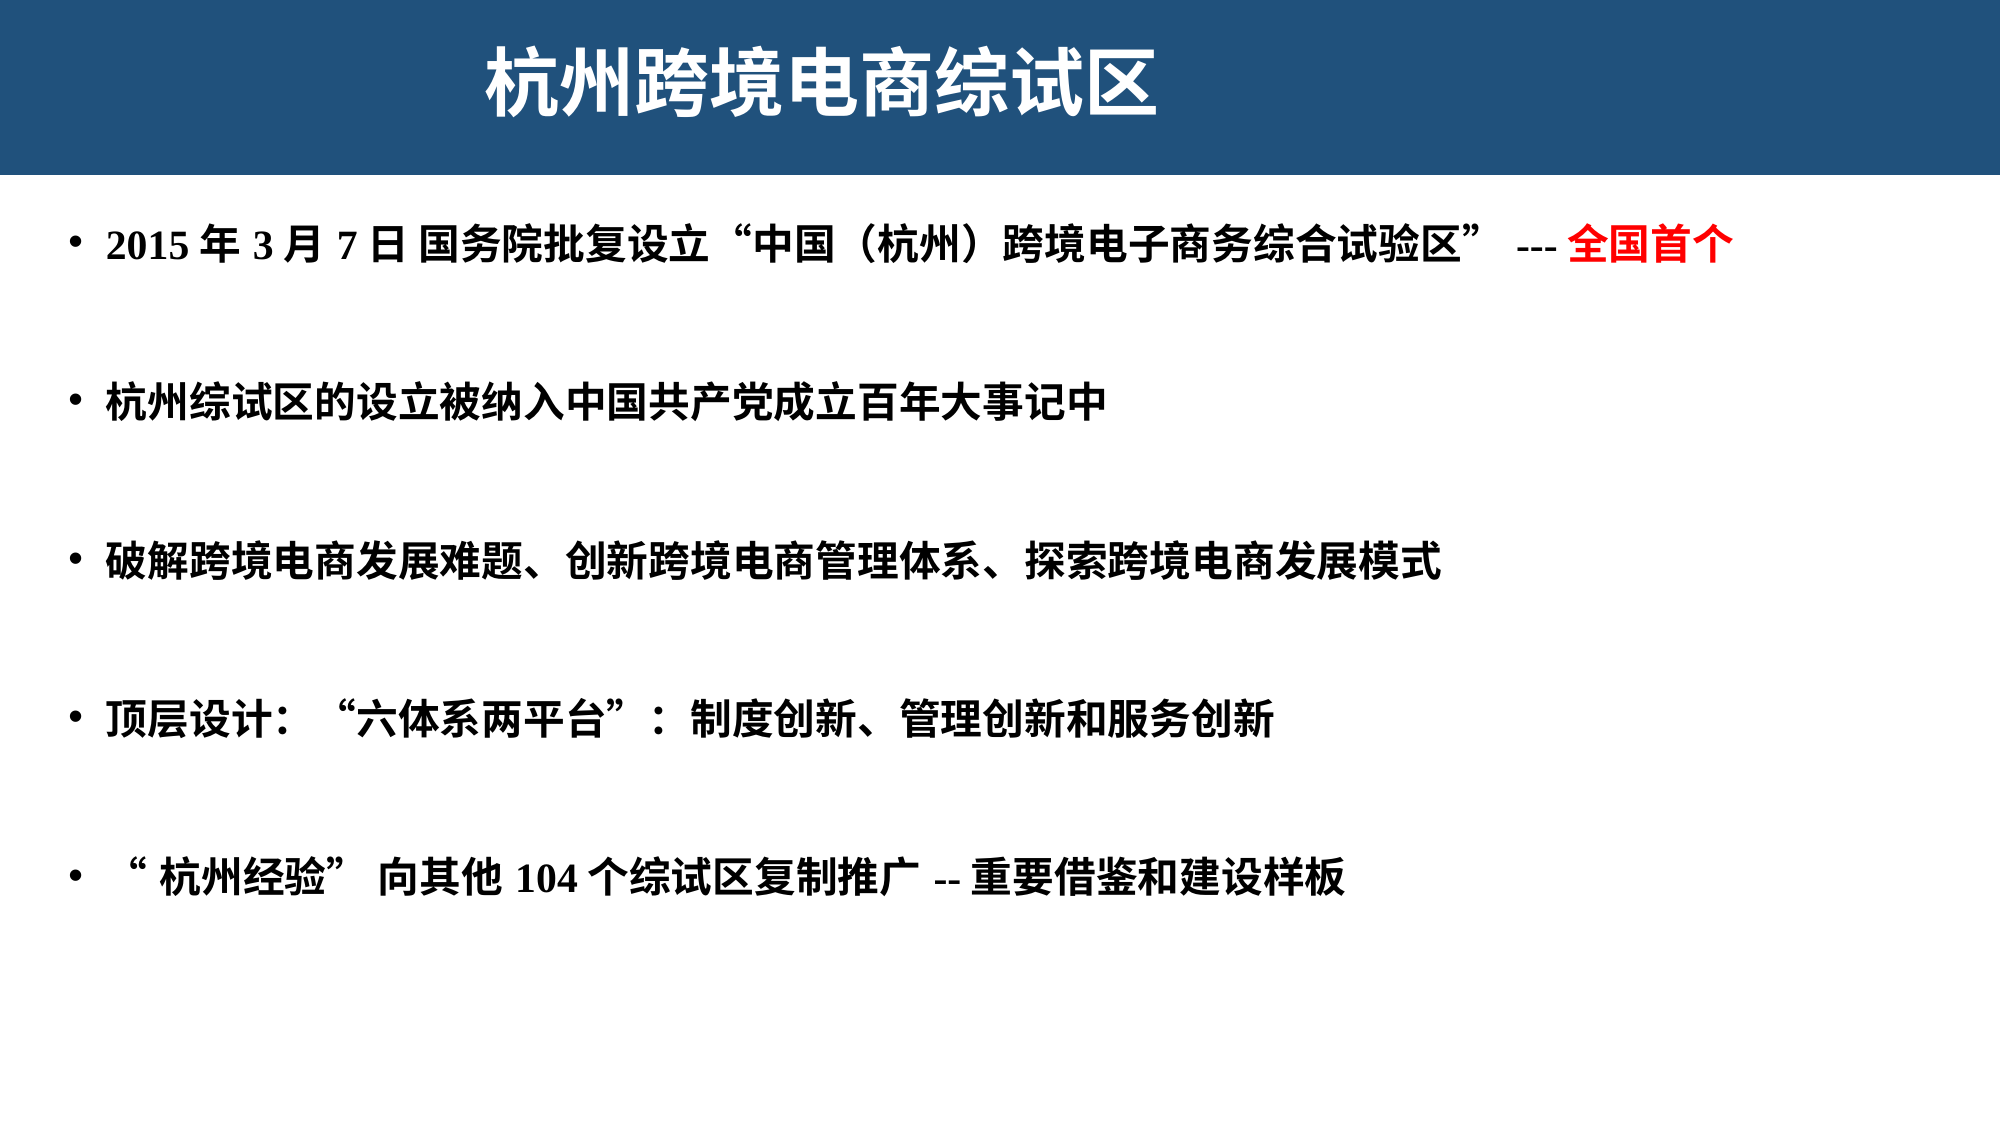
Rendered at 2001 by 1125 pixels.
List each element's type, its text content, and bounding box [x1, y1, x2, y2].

picture [0, 0, 2000, 175]
list 2015年3月7日 国务院批复设立“中国（杭州）跨境电子商务综合试验区”---全国首个 杭州综试区的设立被纳入中国共产党成立百年大事记中 破解跨境电商发展难题、创新跨境电商管理体系、探索跨境电商发展模式 顶层设计：“六体系两平台”：制度创新、管理创新和服务创新 “杭州经验” 向其他104个综试区复制推广--重要借鉴和建设样板 [53, 205, 1947, 1097]
